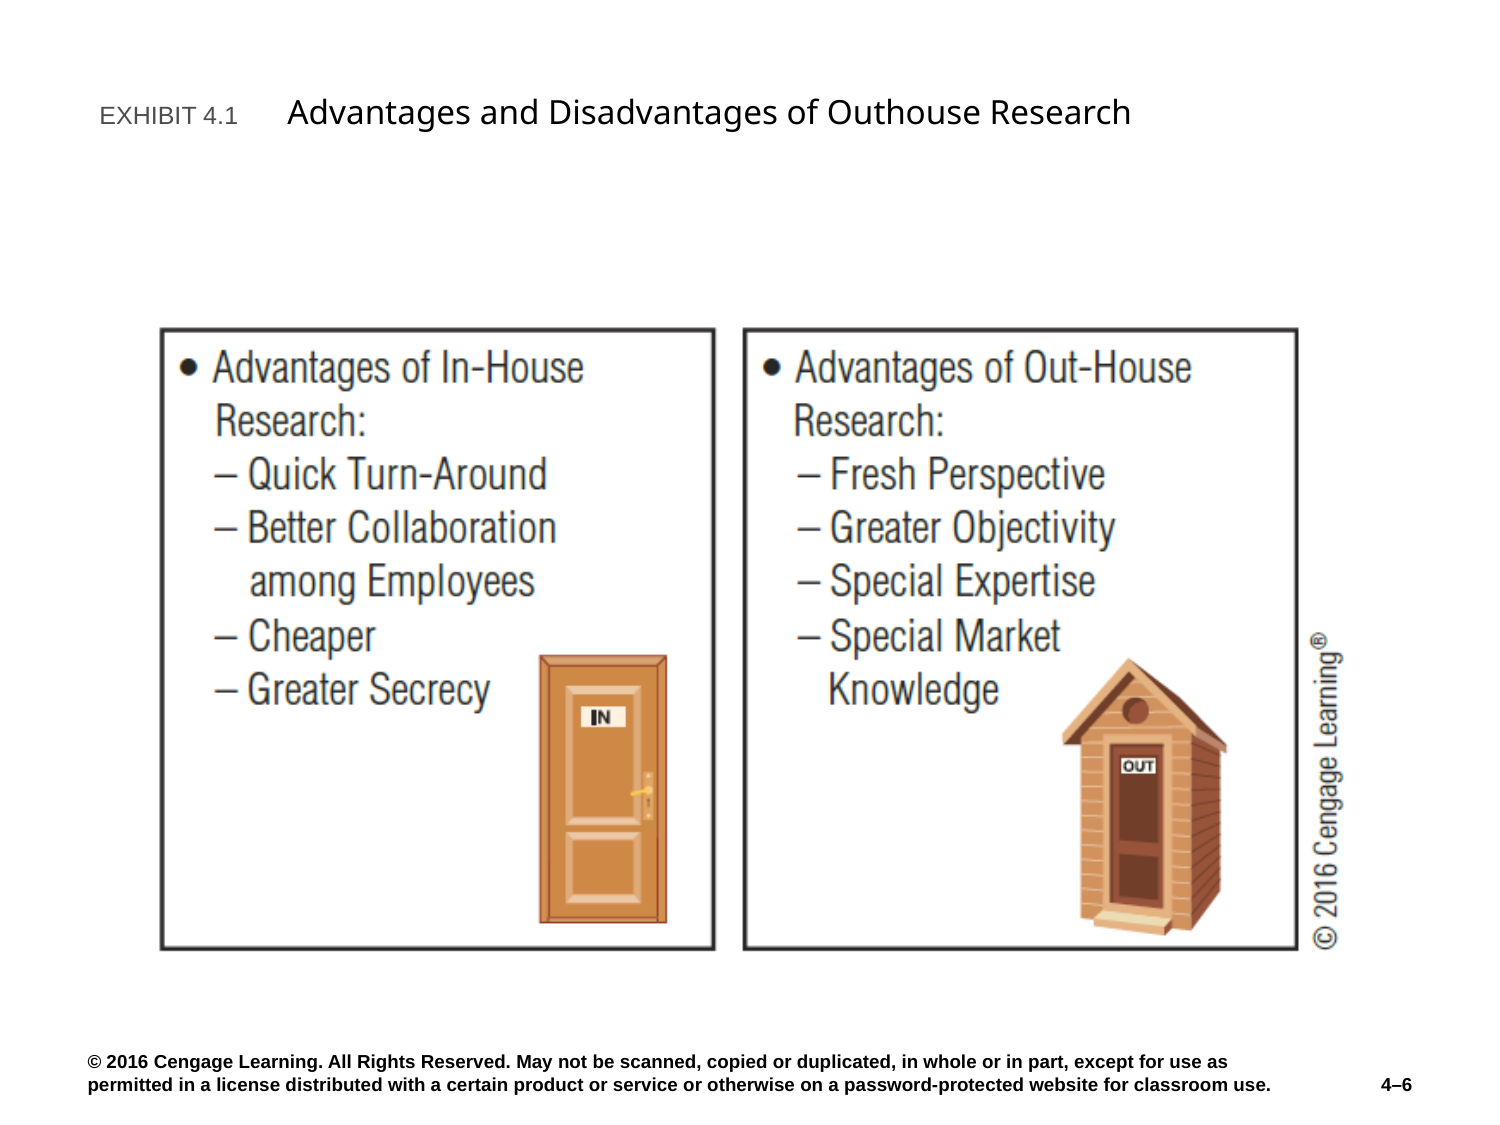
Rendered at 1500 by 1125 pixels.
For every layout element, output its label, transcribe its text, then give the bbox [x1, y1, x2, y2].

slide_number 4–6 [1050, 1042, 1413, 1103]
footer © 2016 Cengage Learning. All Rights Reserved. May not be scanned, copied or duplicated, in whole or in part, except for use as permitted in a license distributed with a certain product or service or otherwise on a password-protected website for classroom use. [87, 1057, 1050, 1103]
text_box EXHIBIT 4.1 Advantages and Disadvantages of Outhouse Research [84, 84, 1414, 139]
picture [153, 321, 1347, 953]
